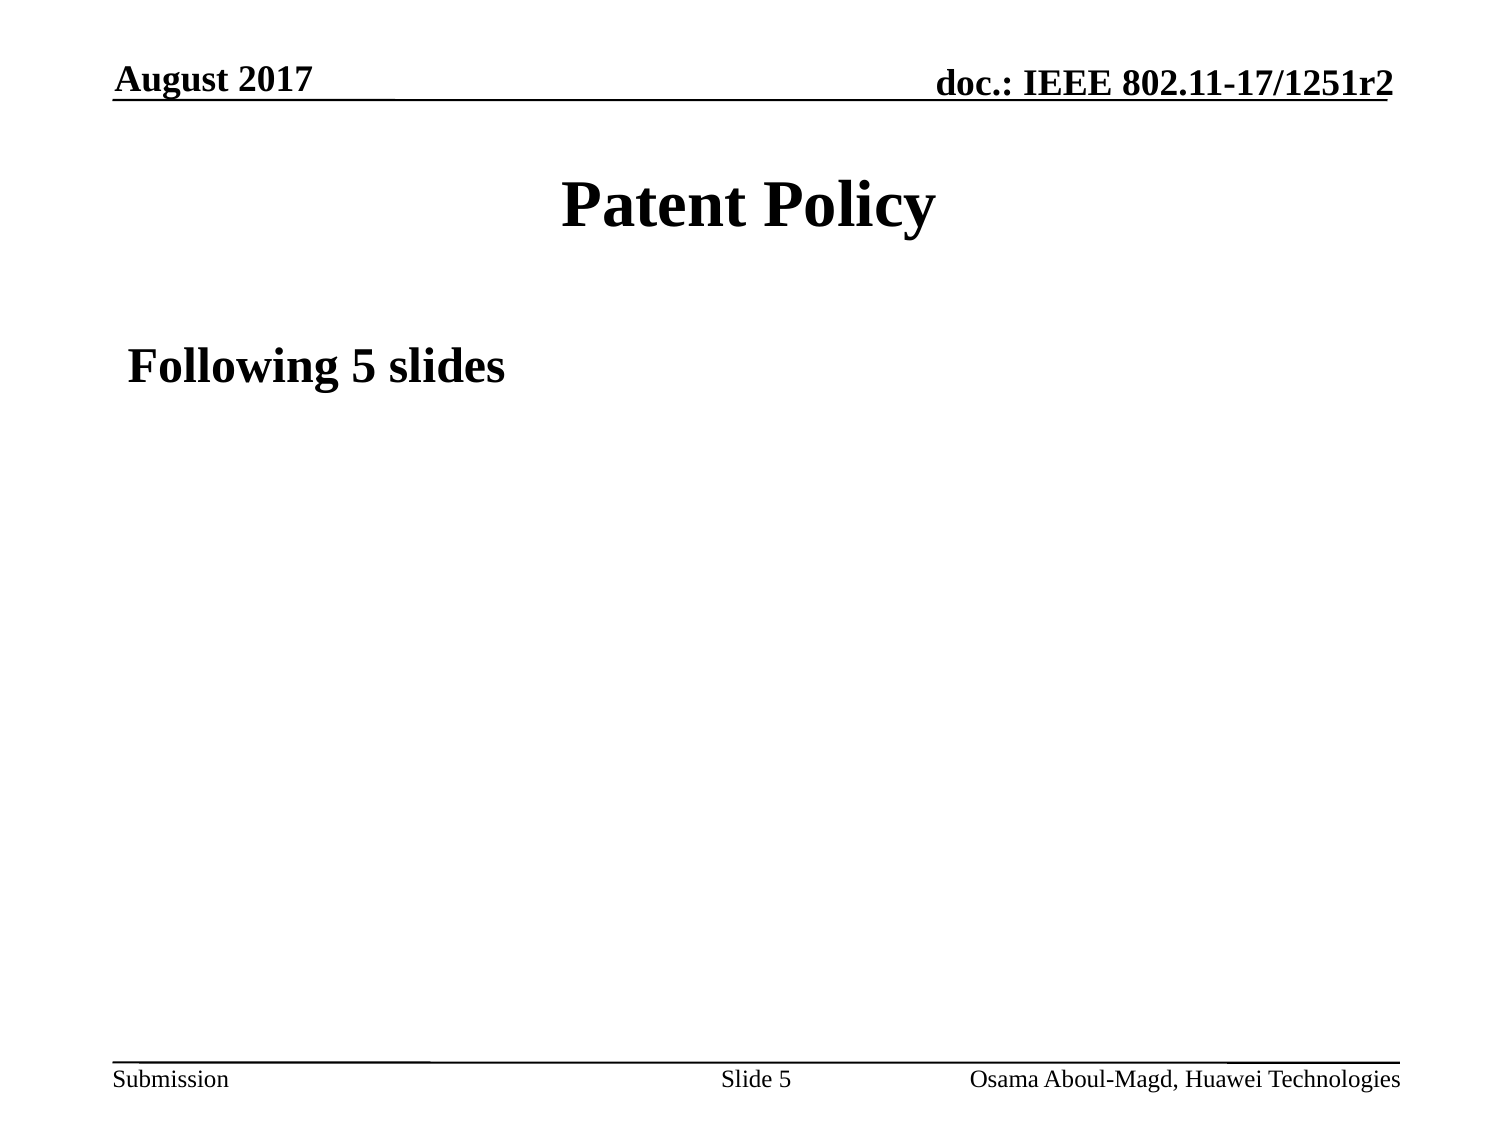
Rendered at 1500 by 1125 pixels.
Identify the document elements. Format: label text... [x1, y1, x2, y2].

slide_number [114, 54, 423, 100]
title Patent Policy [112, 112, 1388, 288]
slide_number Slide 5 [712, 1061, 800, 1123]
footer Osama Aboul-Magd, Huawei Technologies [878, 1061, 1402, 1093]
list Following 5 slides [112, 324, 1388, 1000]
